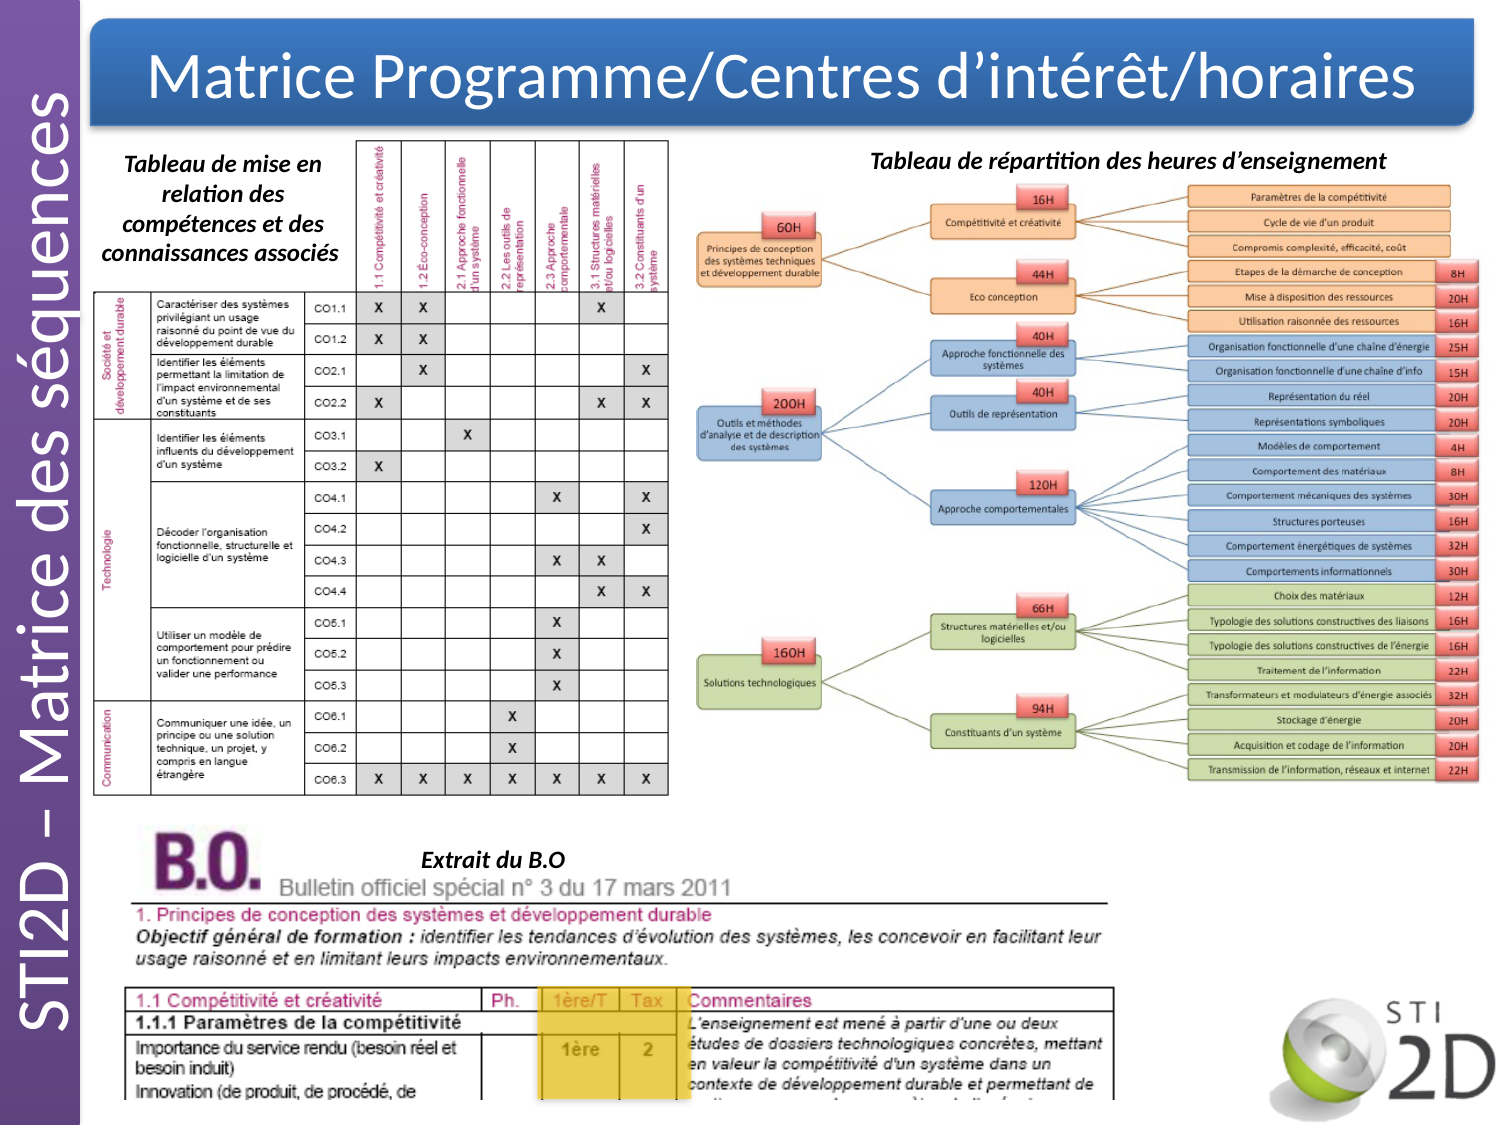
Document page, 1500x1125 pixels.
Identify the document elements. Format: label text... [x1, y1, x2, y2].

picture [123, 816, 1130, 1100]
text_box Matrice Programme/Centres d’intérêt/horaires [89, 18, 1475, 127]
text_box Tableau de répartition des heures d’enseignement [802, 137, 1456, 180]
picture [691, 181, 1495, 784]
text_box STI2D – Matrice des séquences [0, 0, 80, 1125]
picture [90, 136, 672, 799]
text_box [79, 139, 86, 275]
picture [1263, 995, 1499, 1125]
